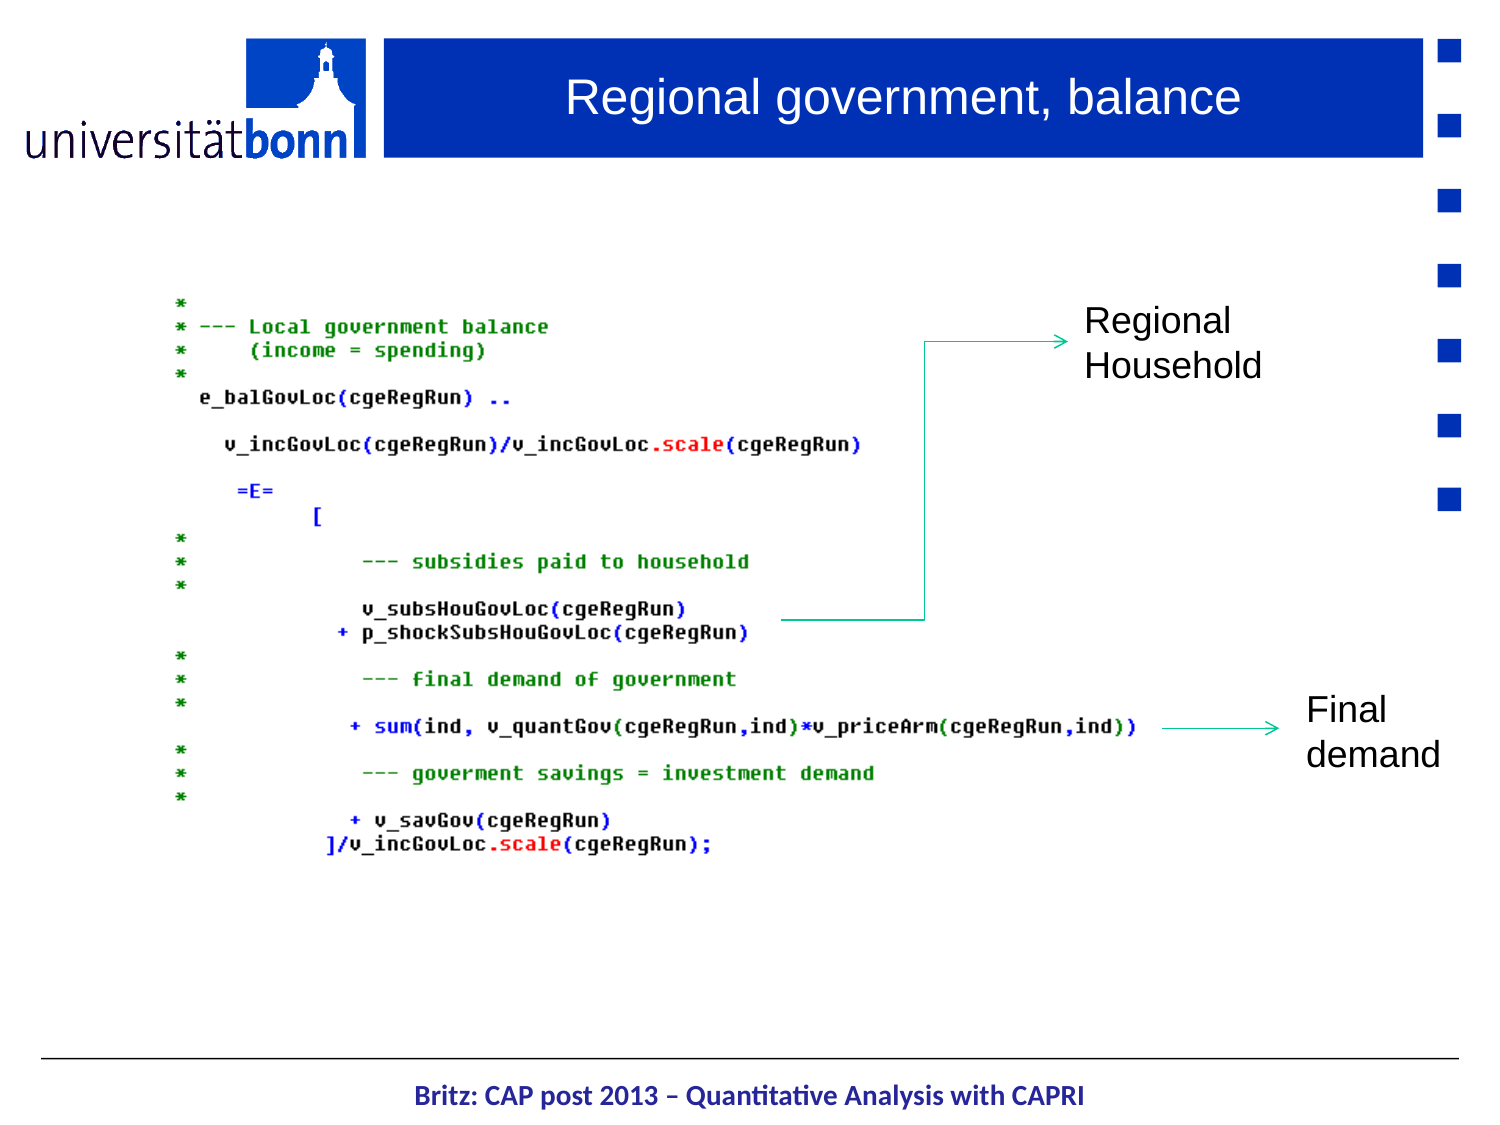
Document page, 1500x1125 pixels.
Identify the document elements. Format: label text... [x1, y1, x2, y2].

picture [24, 36, 368, 160]
text_box Final demand [1291, 677, 1457, 783]
text_box Regional Household [1069, 288, 1278, 394]
picture [171, 293, 1191, 879]
title Regional government, balance [383, 38, 1424, 158]
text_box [780, 341, 1069, 621]
footer Britz: CAP post 2013 – Quantitative Analysis with CAPRI [40, 1070, 1460, 1107]
